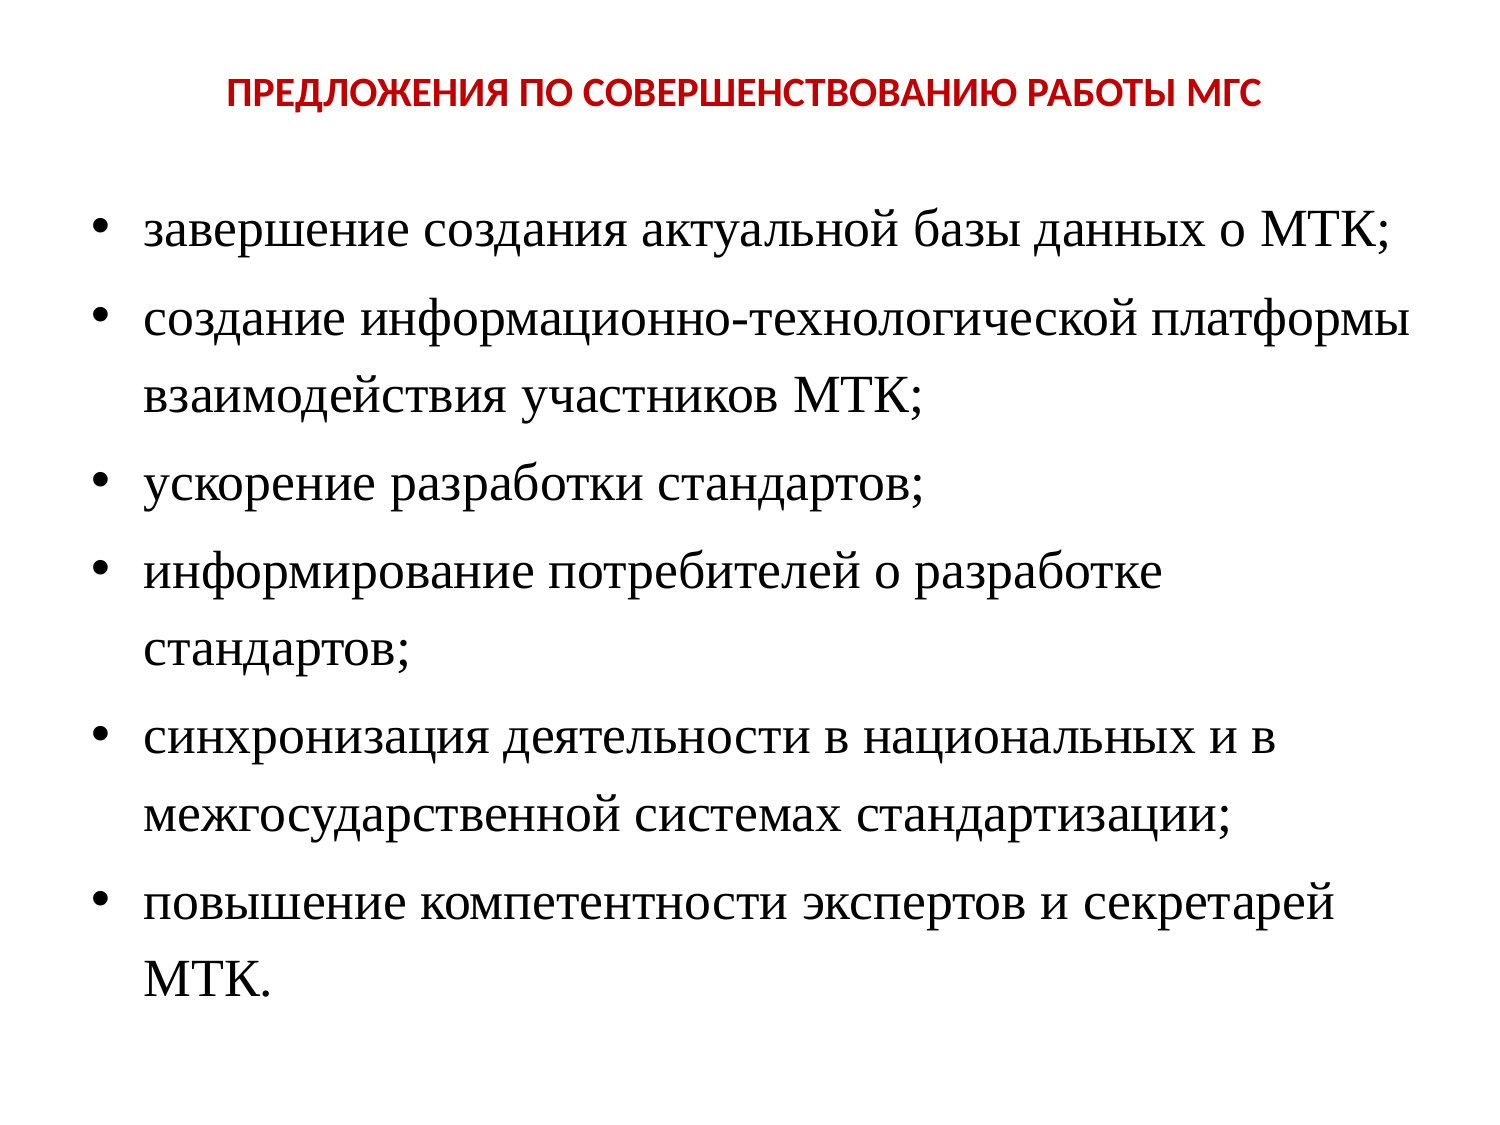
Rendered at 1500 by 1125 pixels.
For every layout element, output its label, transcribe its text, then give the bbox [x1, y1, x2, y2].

list завершение создания актуальной базы данных о МТК; создание информационно-технологической платформы взаимодействия участников МТК; ускорение разработки стандартов; информирование потребителей о разработке стандартов; синхронизация деятельности в национальных и в межгосударственной системах стандартизации; повышение компетентности экспертов и секретарей МТК. [76, 172, 1427, 1094]
title ПРЕДЛОЖЕНИЯ ПО СОВЕРШЕНСТВОВАНИЮ РАБОТЫ МГС [64, 19, 1424, 161]
